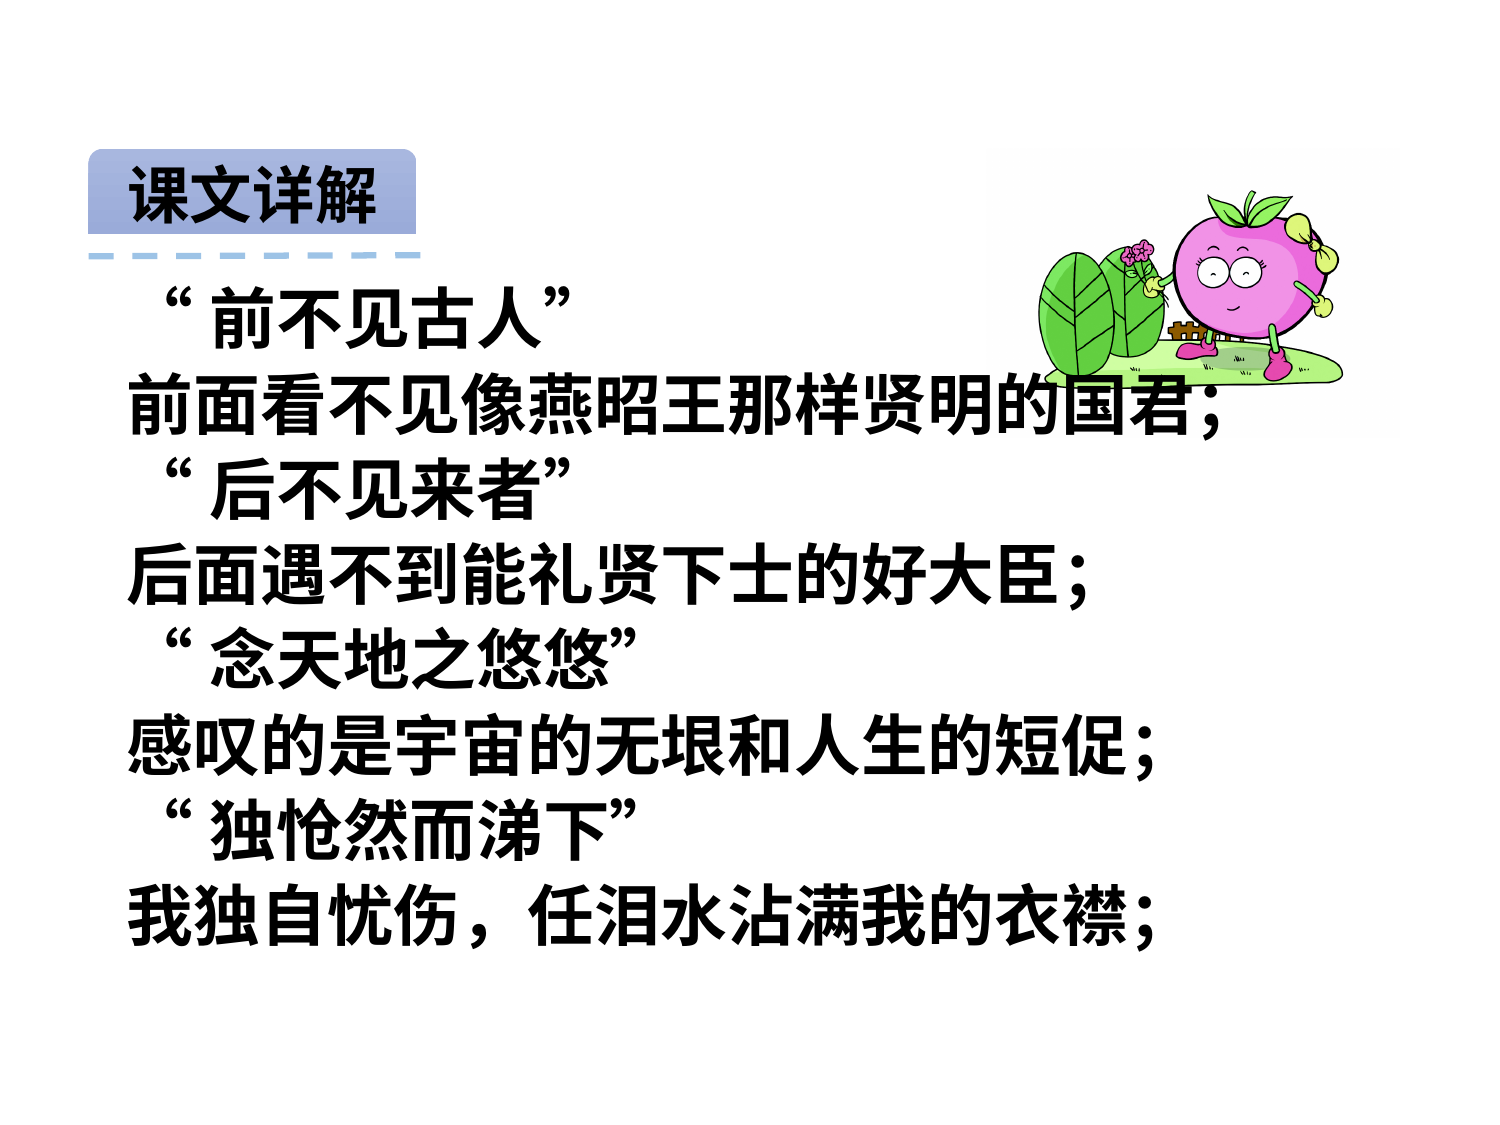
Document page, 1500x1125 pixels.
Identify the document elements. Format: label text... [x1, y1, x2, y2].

picture [986, 148, 1400, 438]
text_box 课文详解 [87, 148, 418, 235]
text_box “前不见古人” 前面看不见像燕昭王那样贤明的国君； “后不见来者” 后面遇不到能礼贤下士的好大臣； “念天地之悠悠” 感叹的是宇宙的无垠和人生的短促； “独怆然而涕下” 我独自忧伤，任泪水沾满我的衣襟； [111, 278, 1462, 1022]
